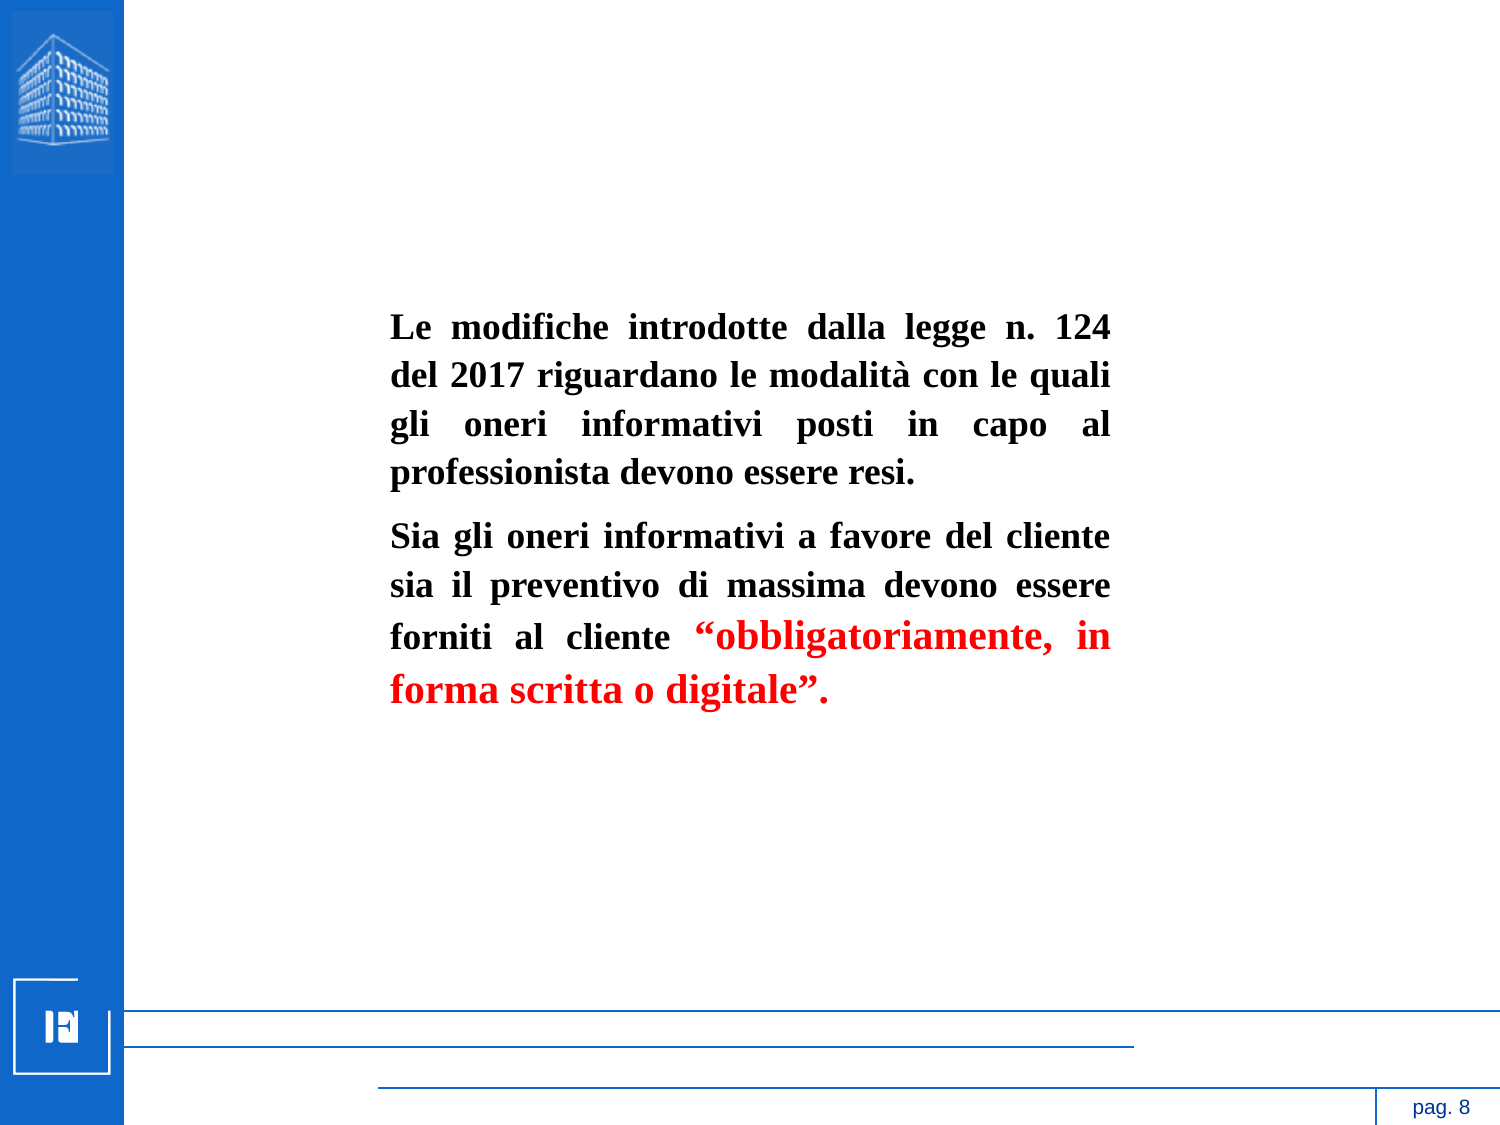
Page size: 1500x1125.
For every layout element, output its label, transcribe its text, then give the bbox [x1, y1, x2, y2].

picture [11, 11, 114, 176]
picture [11, 976, 113, 1078]
text_box Le modifiche introdotte dalla legge n. 124 del 2017 riguardano le modalità con le quali gli oneri informativi posti in capo al professionista devono essere resi. Sia gli oneri informativi a favore del cliente sia il preventivo di massima devono essere forniti al cliente “obbligatoriamente, in forma scritta o digitale”. [375, 291, 1127, 719]
text_box [0, 1019, 126, 1125]
text_box [0, 0, 126, 1010]
slide_number pag. 8 [1381, 1093, 1500, 1124]
